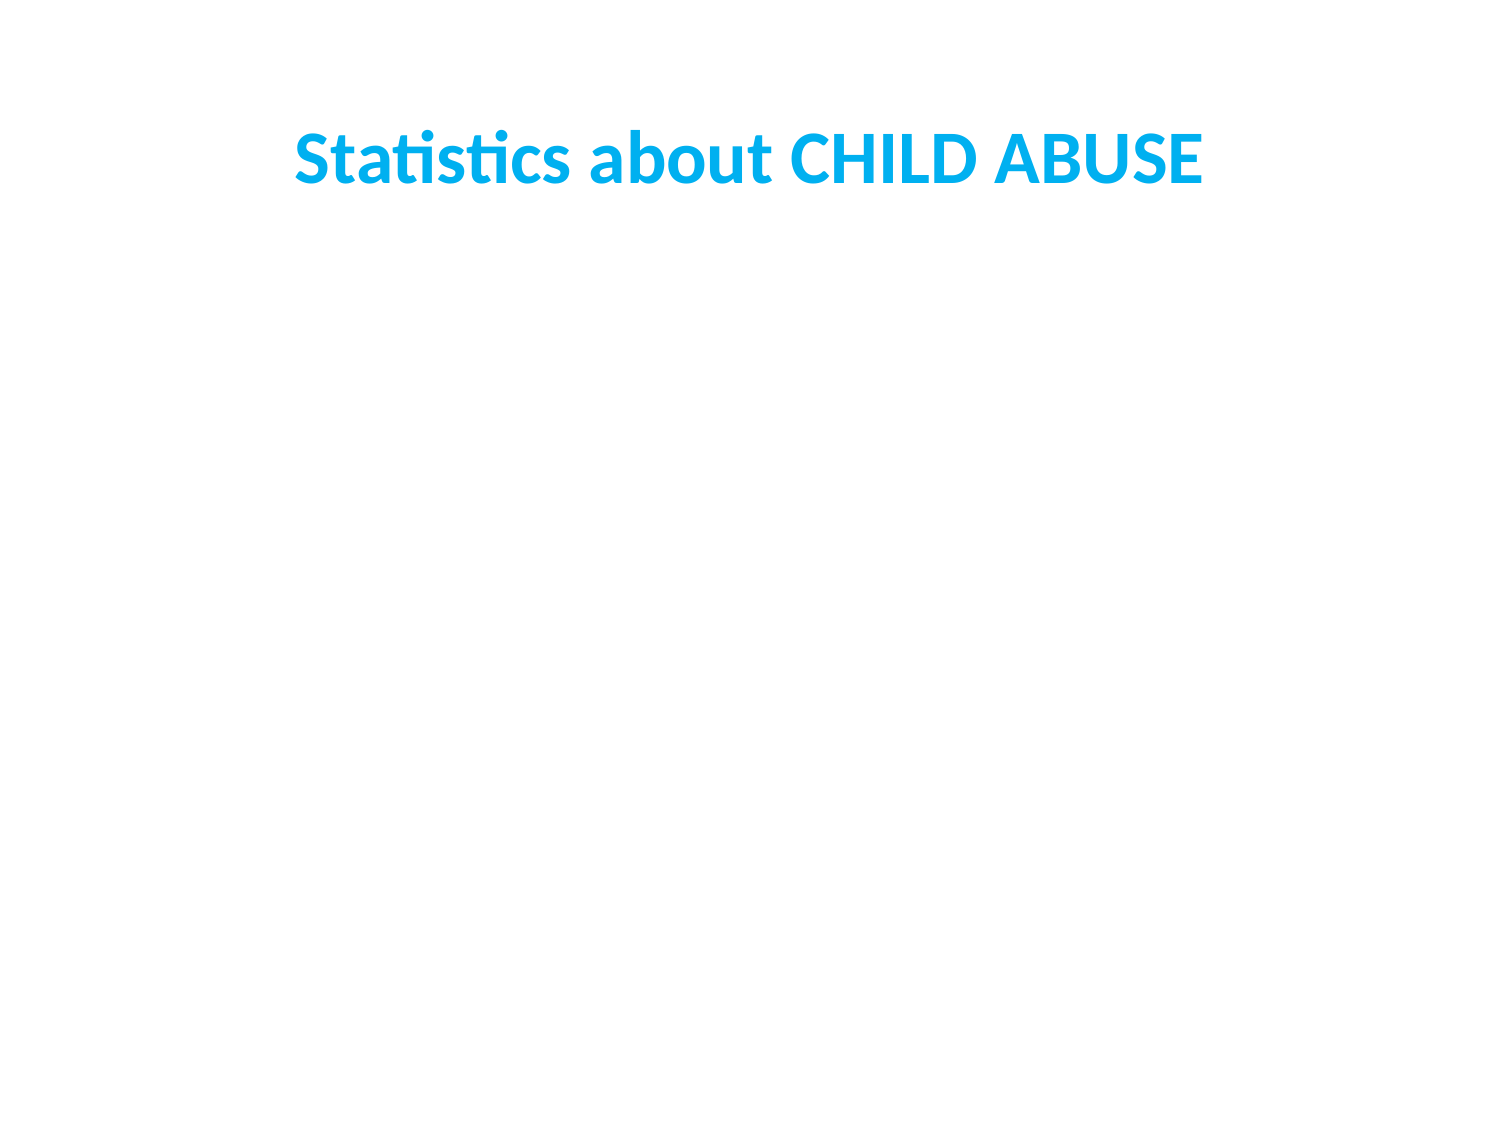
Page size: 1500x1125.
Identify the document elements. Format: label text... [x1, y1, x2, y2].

title Statistics about CHILD ABUSE [75, 99, 1425, 288]
